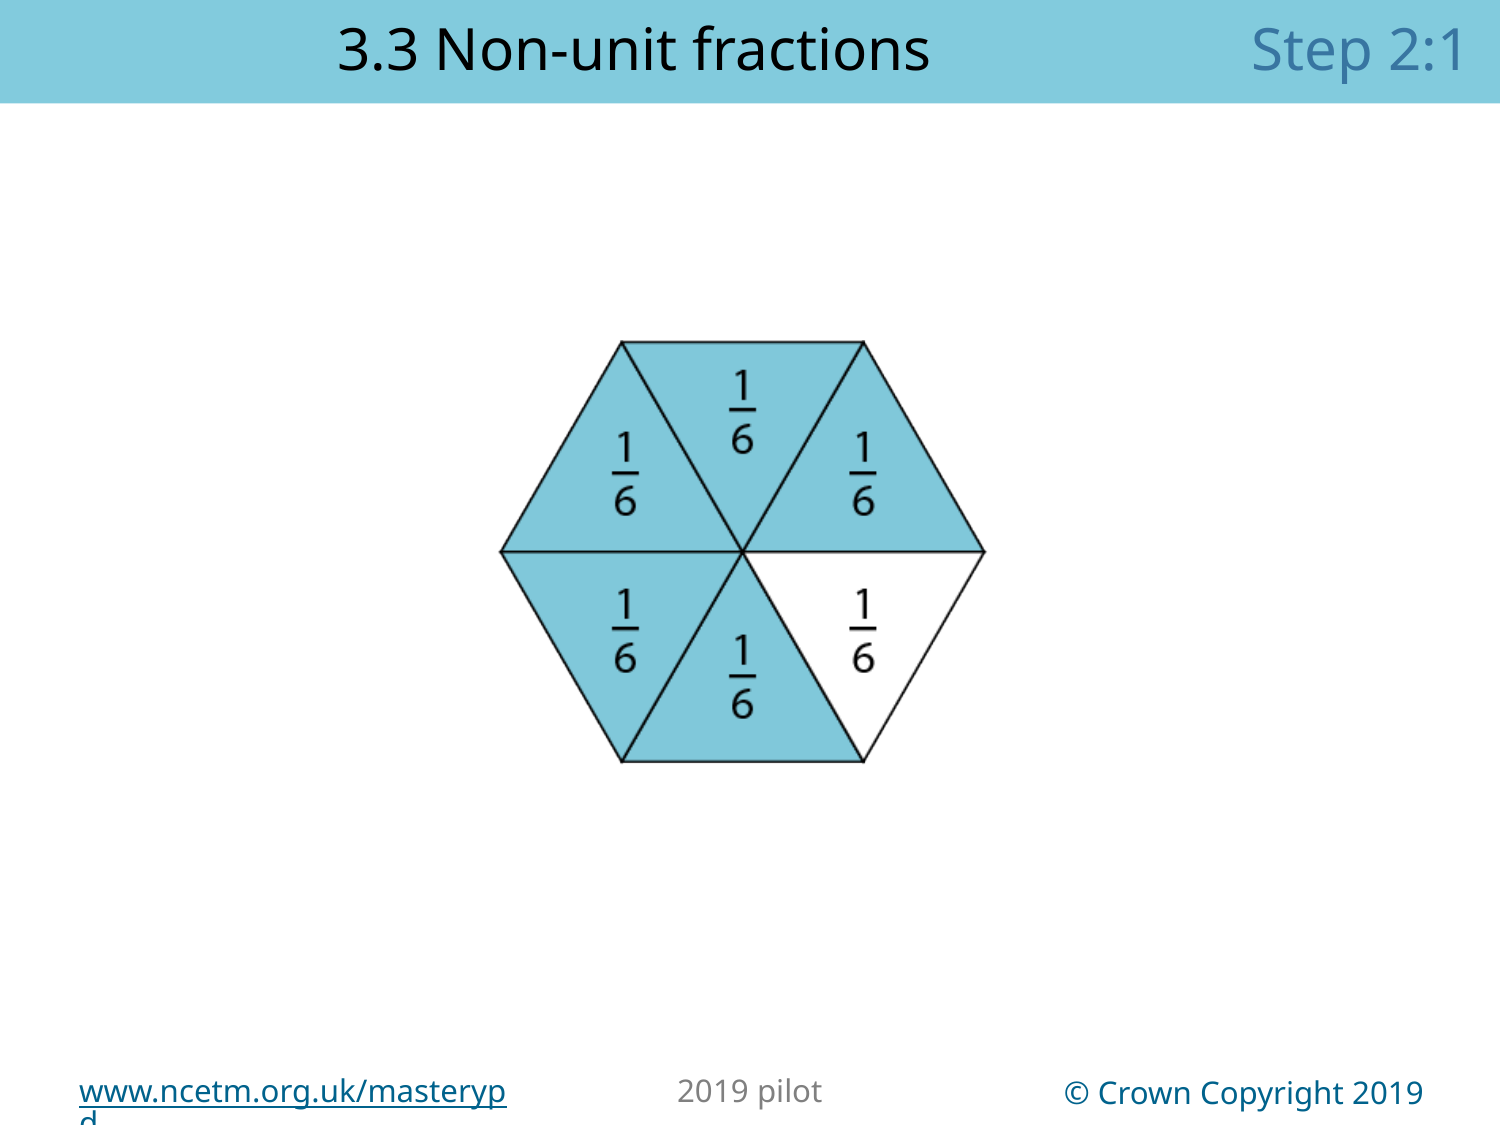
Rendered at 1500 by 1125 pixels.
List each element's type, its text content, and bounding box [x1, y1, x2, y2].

list 3.3 Non-unit fractions Step 2:1 [0, 0, 1500, 104]
picture [101, 340, 1399, 784]
